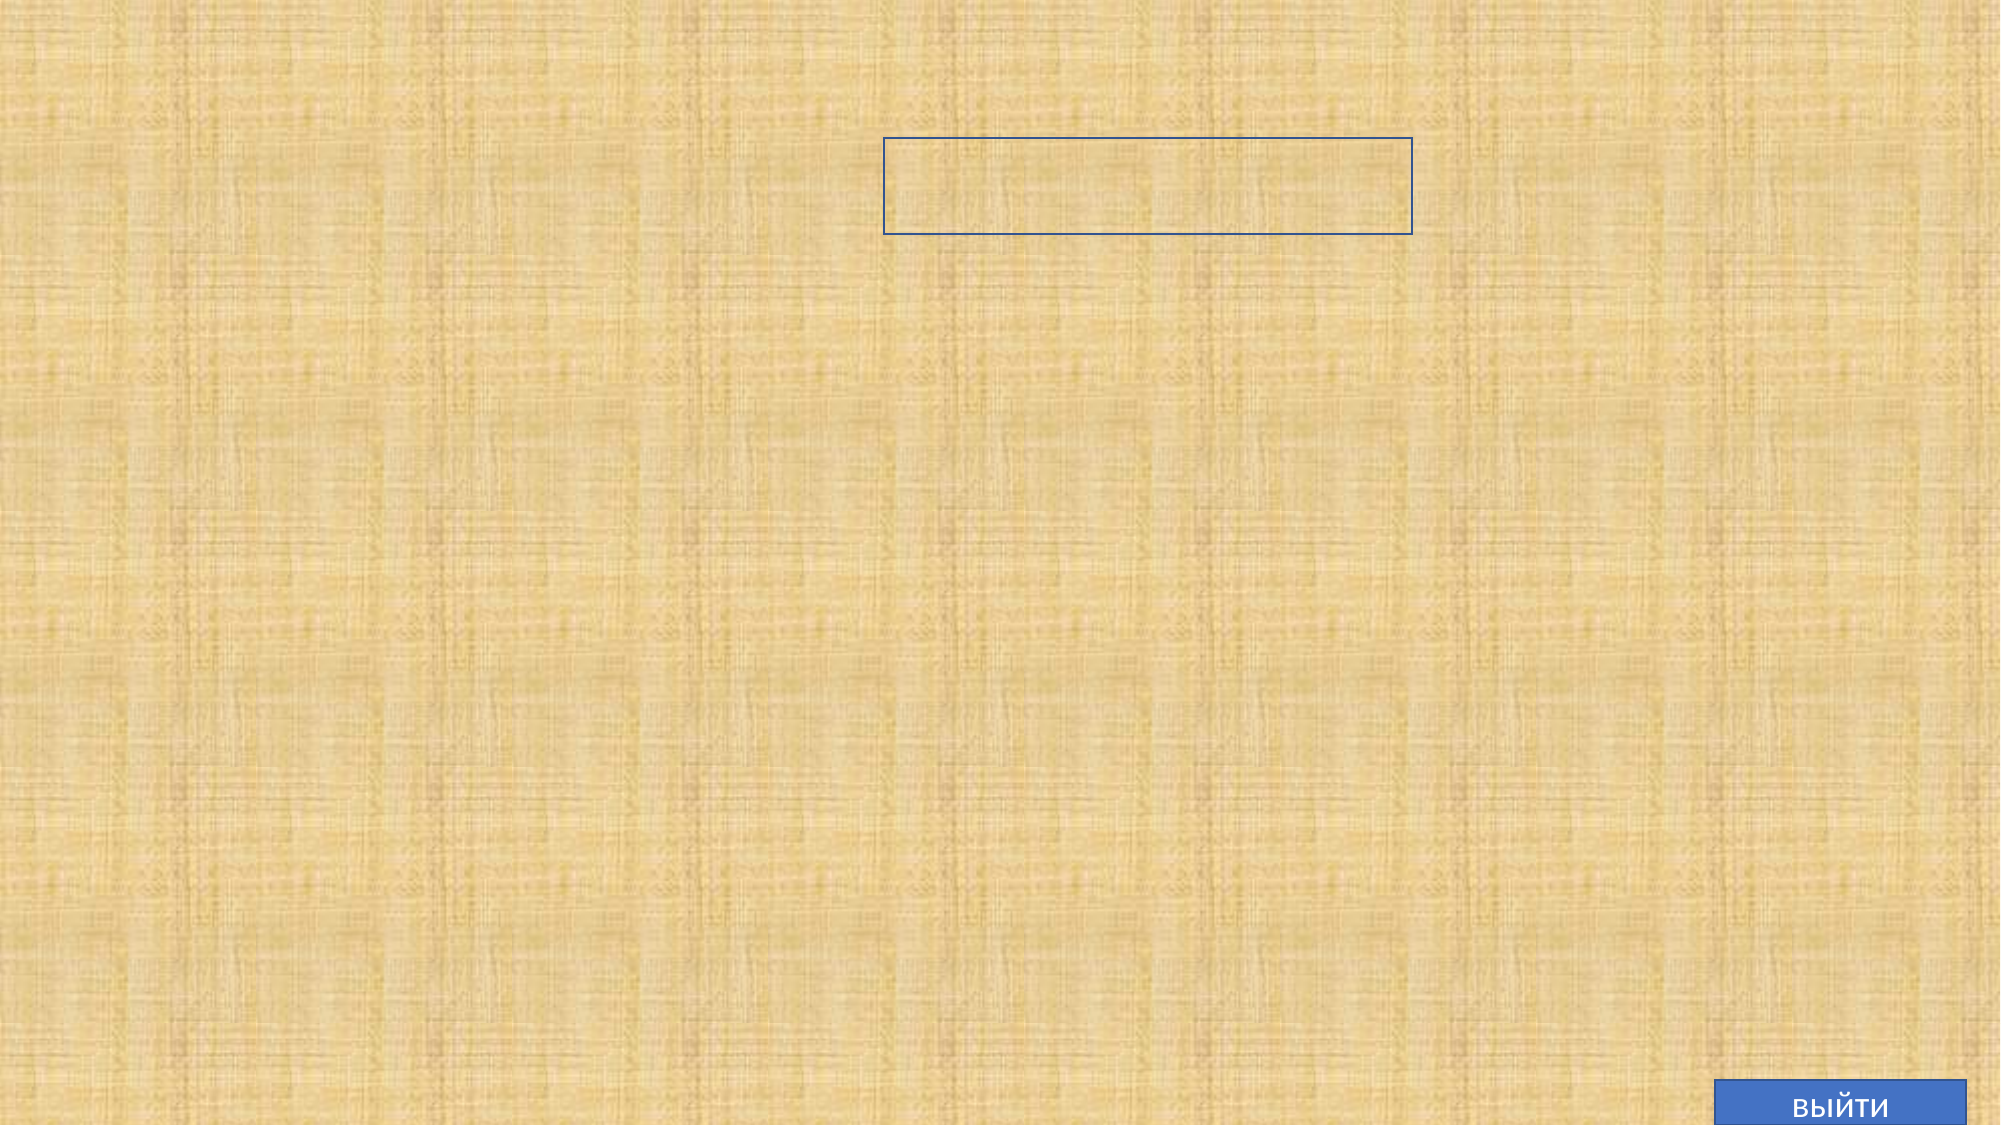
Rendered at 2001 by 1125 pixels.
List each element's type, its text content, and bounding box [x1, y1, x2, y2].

picture [0, 0, 2001, 1125]
text_box [883, 137, 1413, 235]
text_box выйти [1714, 1079, 1967, 1125]
